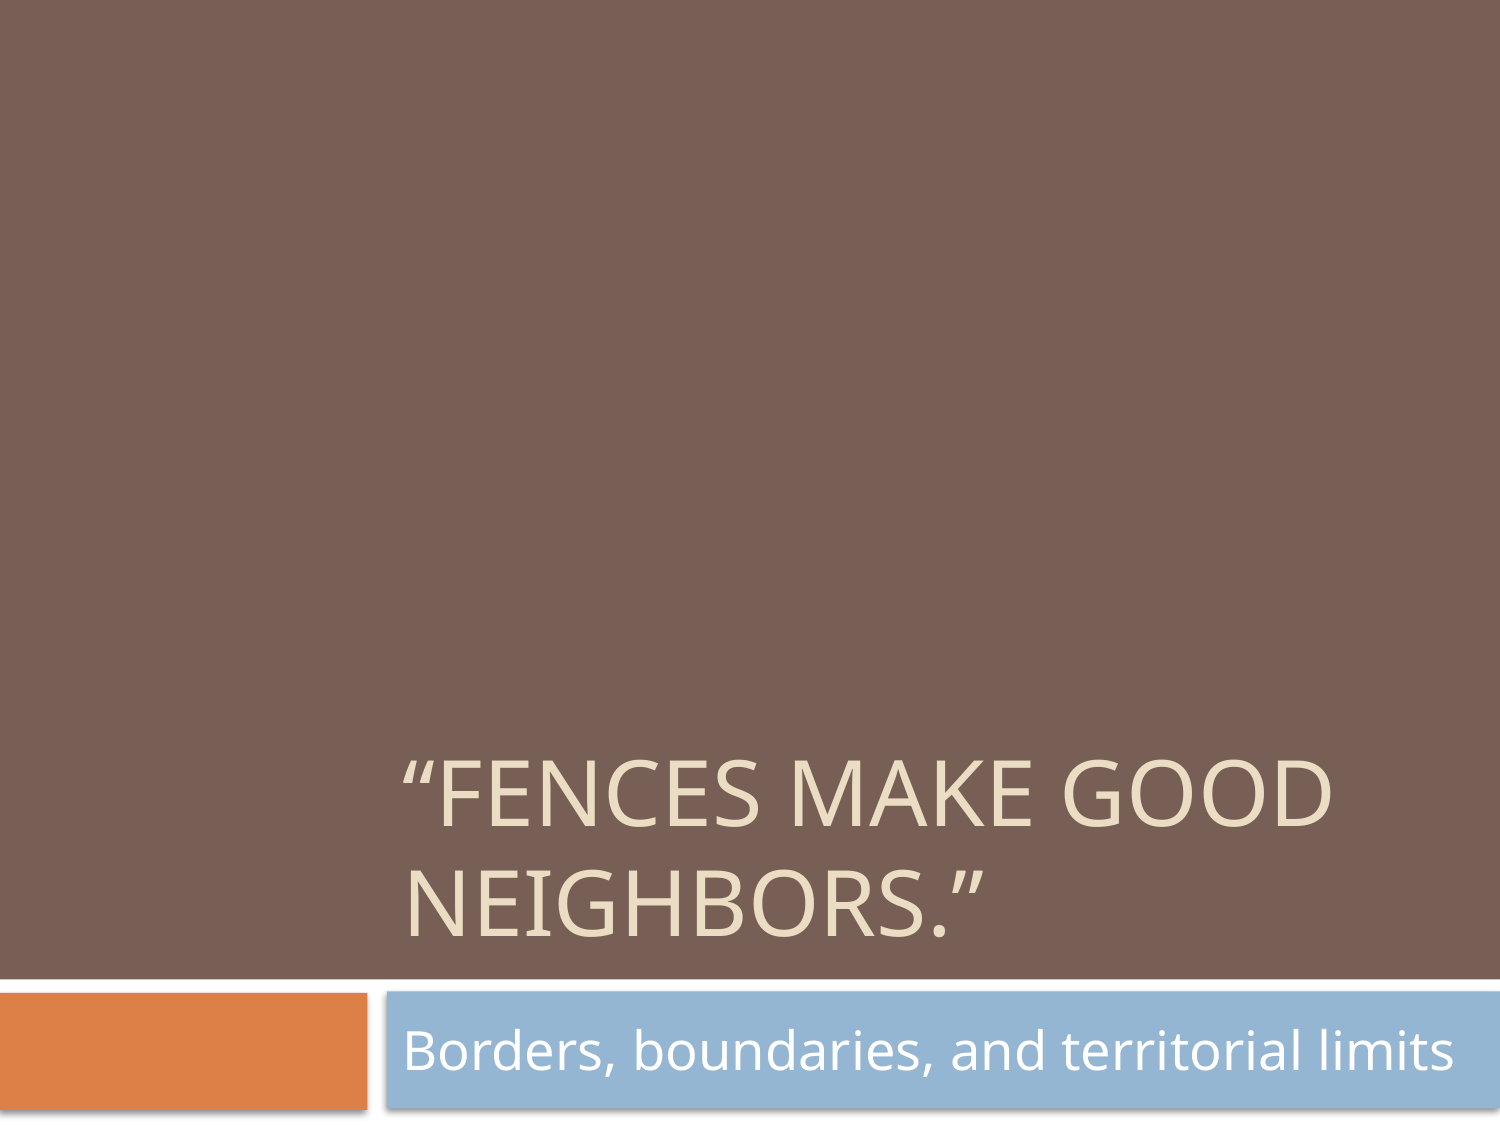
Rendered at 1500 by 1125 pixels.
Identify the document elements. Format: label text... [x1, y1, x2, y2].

subtitle Borders, boundaries, and territorial limits [387, 992, 1488, 1106]
title “Fences make good neighbors.” [387, 662, 1451, 963]
